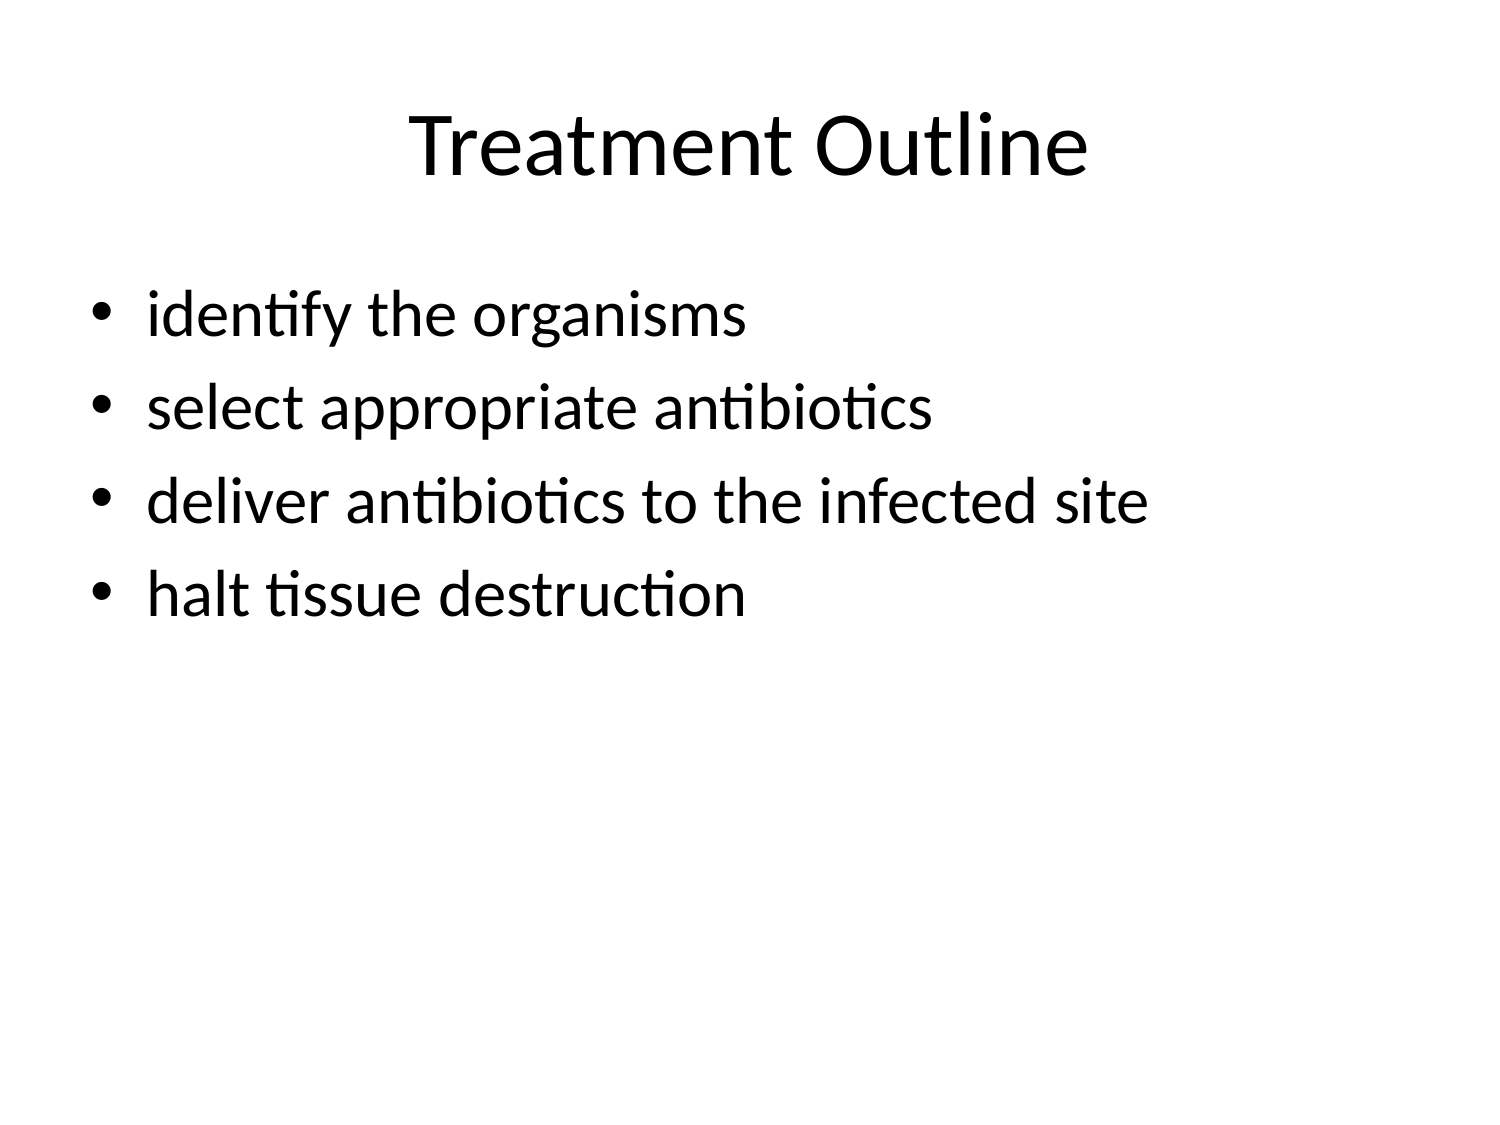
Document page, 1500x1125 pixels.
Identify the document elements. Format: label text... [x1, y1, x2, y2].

list identify the organisms select appropriate antibiotics deliver antibiotics to the infected site halt tissue destruction [75, 262, 1425, 1005]
title Treatment Outline [75, 45, 1425, 233]
